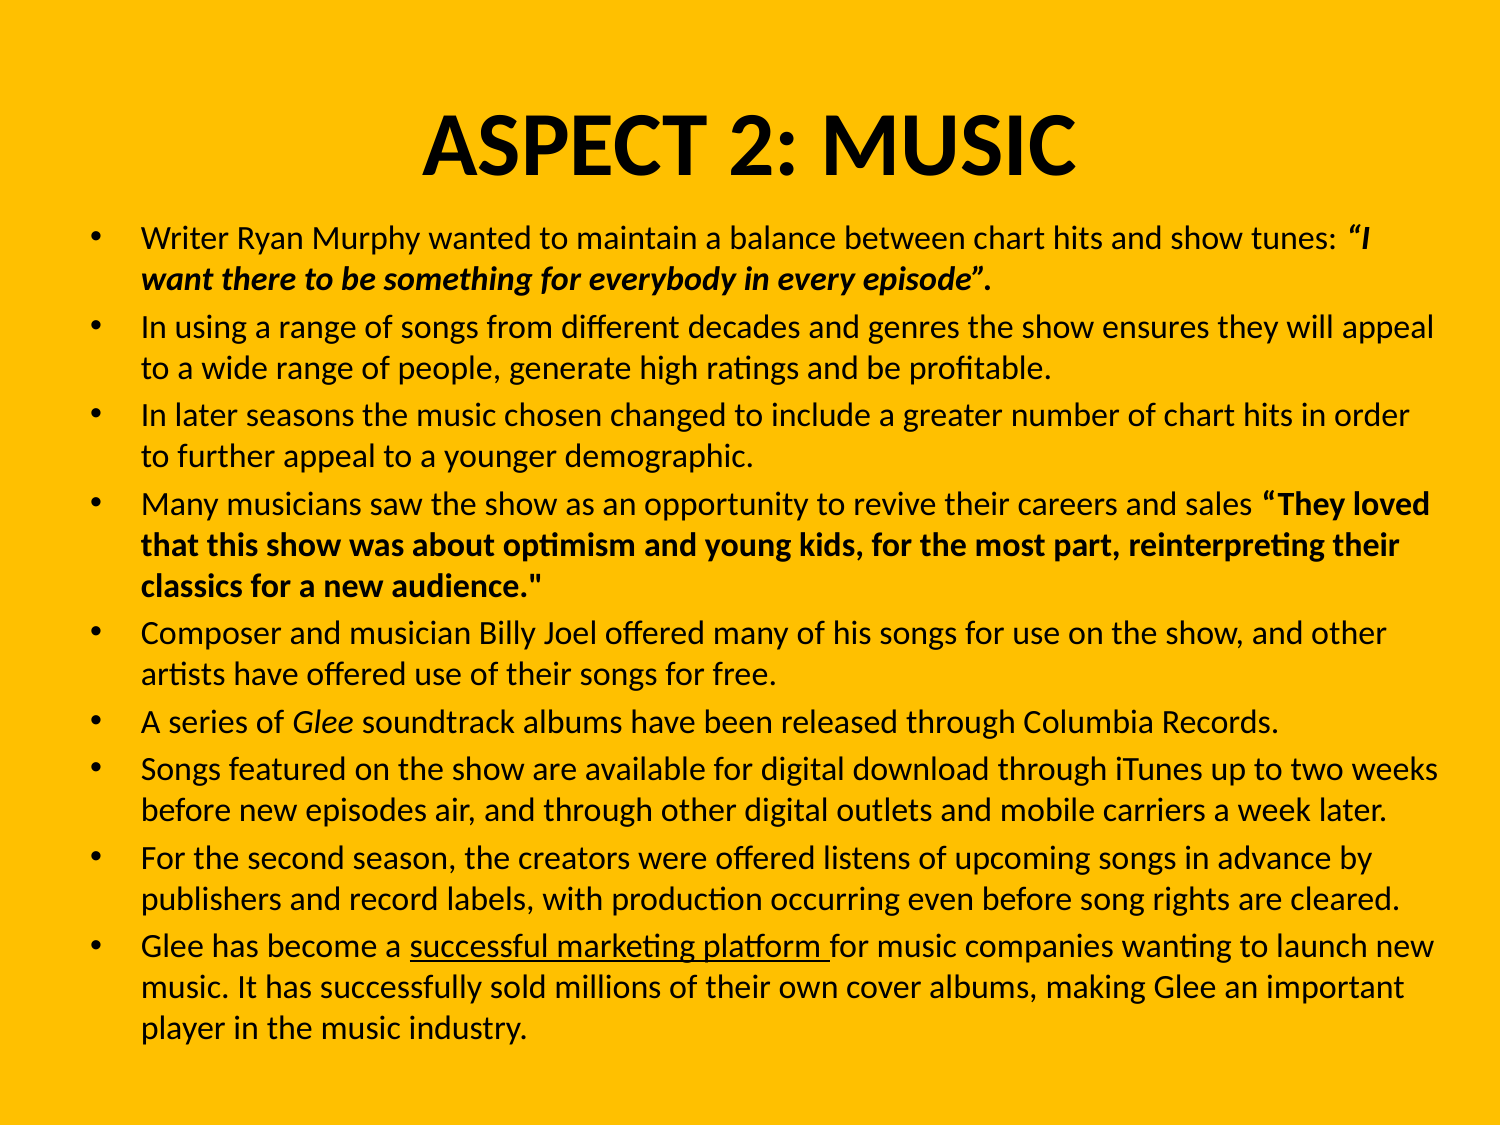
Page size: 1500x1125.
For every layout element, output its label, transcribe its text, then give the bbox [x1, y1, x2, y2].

title ASPECT 2: MUSIC [75, 45, 1425, 208]
list Writer Ryan Murphy wanted to maintain a balance between chart hits and show tunes: “I want there to be something for everybody in every episode”. In using a range of songs from different decades and genres the show ensures they will appeal to a wide range of people, generate high ratings and be profitable. In later seasons the music chosen changed to include a greater number of chart hits in order to further appeal to a younger demographic. Many musicians saw the show as an opportunity to revive their careers and sales “They loved that this show was about optimism and young kids, for the most part, reinterpreting their classics for a new audience." Composer and musician Billy Joel offered many of his songs for use on the show, and other artists have offered use of their songs for free. A series of Glee soundtrack albums have been released through Columbia Records. Songs featured on the show are available for digital download through iTunes up to two weeks before new episodes air, and through other digital outlets and mobile carriers a week later. For the second season, the creators were offered listens of upcoming songs in advance by publishers and record labels, with production occurring even before song rights are cleared. Glee has become a successful marketing platform for music companies wanting to launch new music. It has successfully sold millions of their own cover albums, making Glee an important player in the music industry. [75, 208, 1459, 1106]
